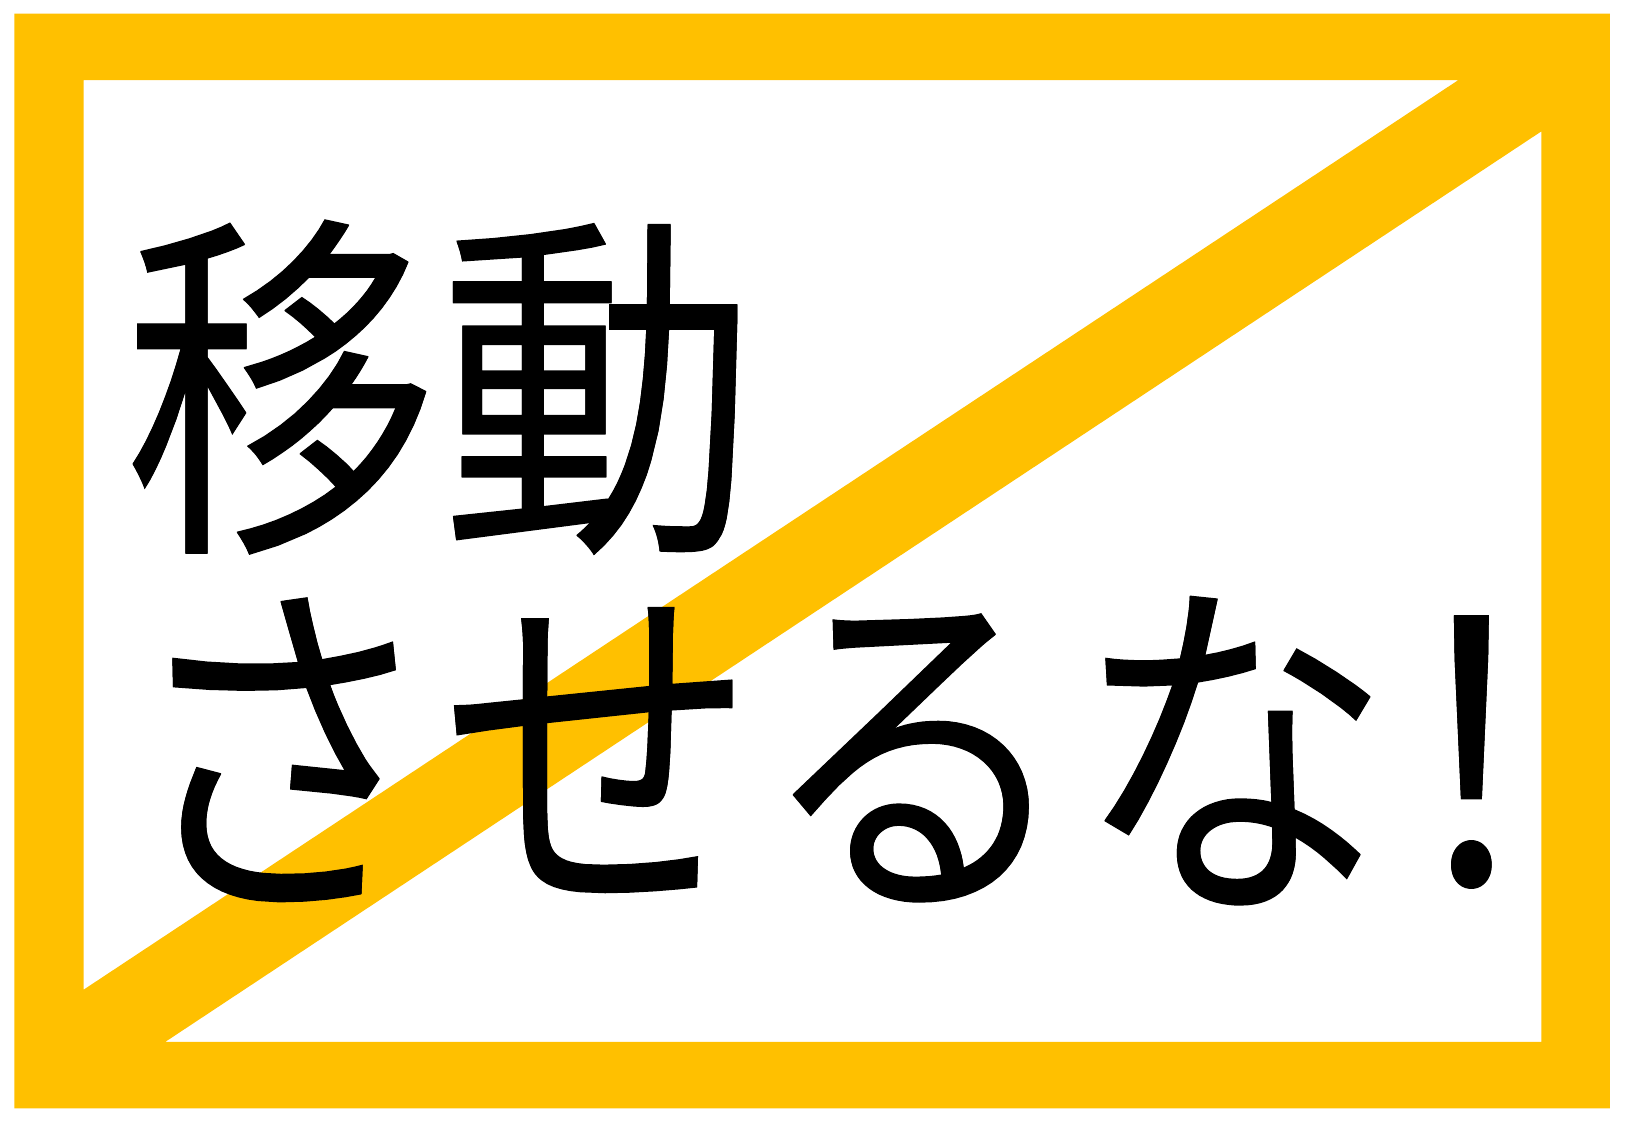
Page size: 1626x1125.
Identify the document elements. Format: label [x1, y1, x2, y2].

text_box [12, 12, 1612, 1110]
text_box [132, 218, 1492, 906]
